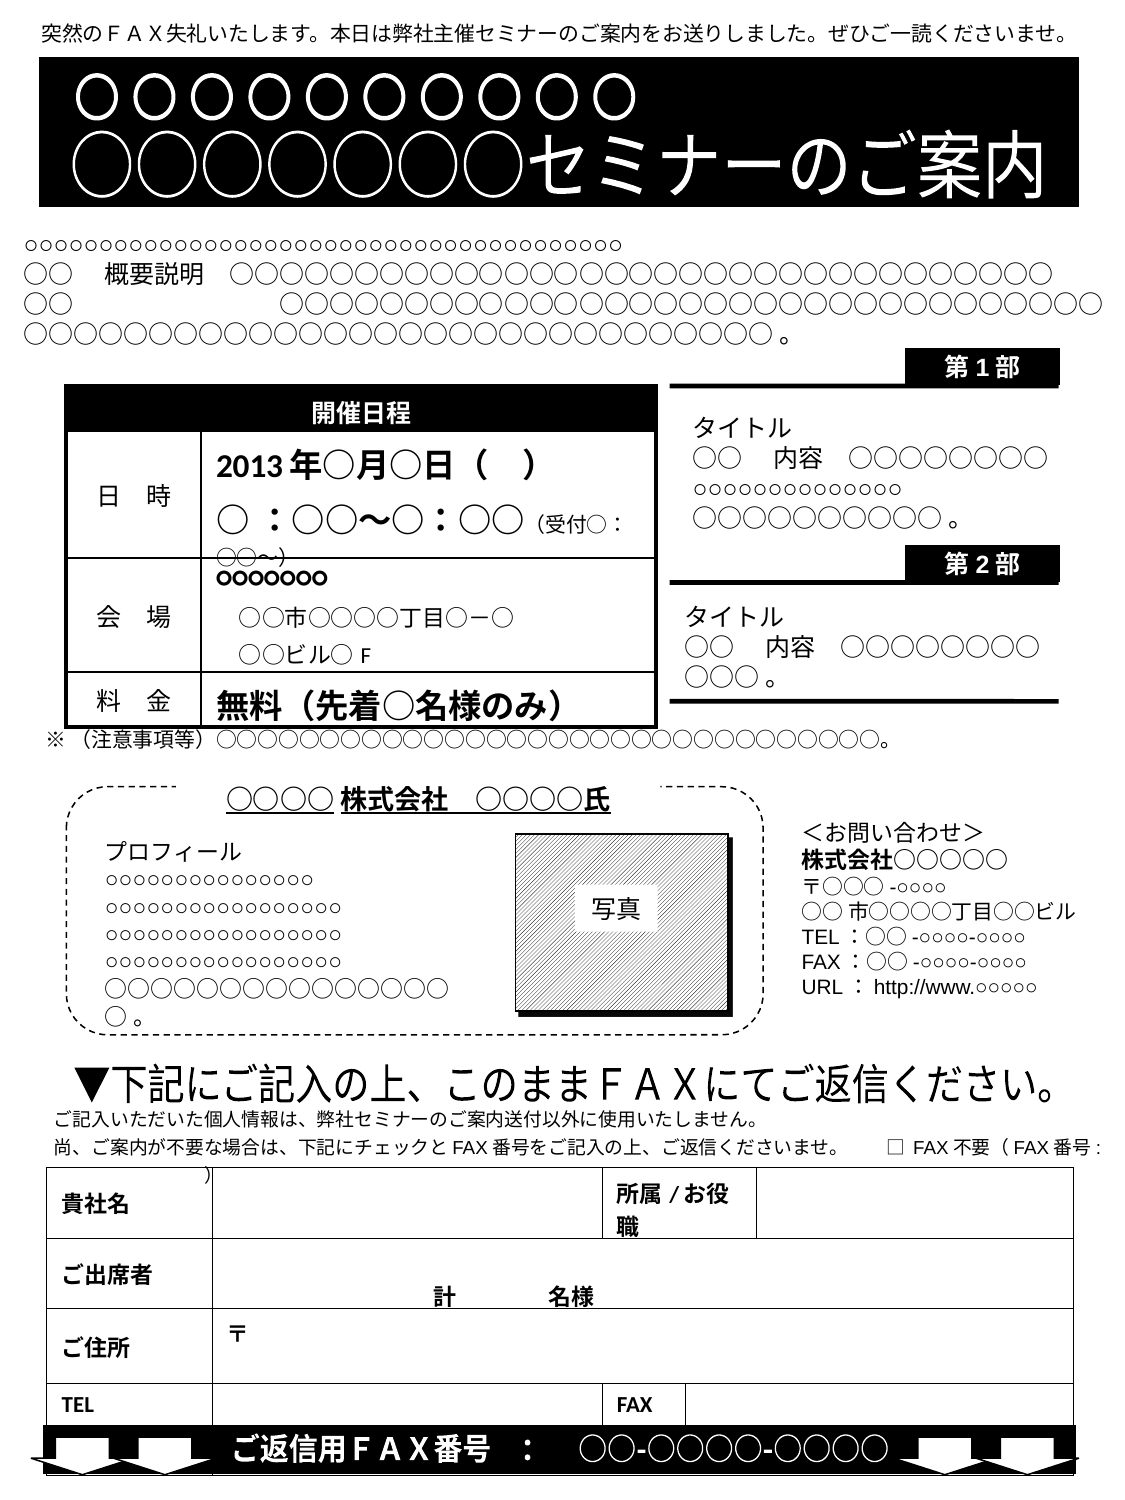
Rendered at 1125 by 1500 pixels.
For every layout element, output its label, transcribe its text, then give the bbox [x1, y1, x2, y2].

text_box ○○○○株式会社 ○○○○氏 [176, 774, 661, 823]
text_box 第1部 [905, 348, 1060, 384]
table_cell ○○○○○○○ ○○市○○○○丁目○－○ ○○ビル○F [202, 559, 654, 671]
table_header 所属/お役職 [603, 1194, 756, 1238]
table_cell [213, 1384, 602, 1426]
text_box ※（注意事項等）○○○○○○○○○○○○○○○○○○○○○○○○○○○○○○○○。 [30, 719, 916, 760]
table_cell 日 時 [68, 432, 200, 557]
text_box [66, 786, 764, 1035]
text_box [39, 57, 1079, 207]
table_cell 料 金 [68, 673, 200, 719]
text_box [893, 1436, 985, 1475]
text_box [43, 1426, 1075, 1474]
table_cell TEL [47, 1384, 212, 1426]
text_box タイトル ○○ 内容 ○○○○○○○○ ○○○。 [669, 594, 1056, 699]
text_box [30, 1436, 122, 1475]
text_box タイトル ○○ 内容 ○○○○○○○○ ○○○○○○○○○○○○○○ ○○○○○○○○○○。 [678, 405, 1064, 600]
table_cell 計 名様 [213, 1239, 1073, 1308]
text_box [976, 1436, 1079, 1475]
table_cell 2013年○月○日（ ） ○：○○～○：○○（受付○：○○～） [202, 432, 654, 557]
table_header [213, 1194, 602, 1238]
text_box ＜お問い合わせ＞ 株式会社○○○○○ 〒○○○-○○○○ ○○市○○○○丁目○○ビル TEL：○○-○○○○-○○○○ FAX：○○-○○○○-○○○○ URL：http://www.○○○○○ [786, 811, 1102, 1006]
text_box プロフィール ○○○○○○○○○○○○○○○ ○○○○○○○○○○○○○○○○○ ○○○○○○○○○○○○○○○○○ ○○○○○○○○○○○○○○○○○ ○○○○○○○○○○○○○○○○。 [90, 829, 516, 1037]
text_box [515, 833, 729, 1012]
table_header [757, 1194, 1073, 1238]
table_cell 会 場 [68, 559, 200, 671]
table_cell [686, 1384, 1073, 1426]
table_cell ご出席者 [47, 1239, 212, 1308]
text_box [113, 1436, 217, 1475]
table_cell ご住所 [47, 1309, 212, 1383]
table_cell FAX [603, 1384, 685, 1426]
table_header 開催日程 [68, 388, 654, 431]
table_cell 〒 [213, 1309, 1073, 1383]
text_box 突然のＦＡＸ失礼いたします。本日は弊社主催セミナーのご案内をお送りしました。ぜひご一読くださいませ。 [26, 12, 1092, 53]
text_box ご記入いただいた個人情報は、弊社セミナーのご案内送付以外に使用いたしません。 尚、ご案内が不要な場合は、下記にチェックとFAX番号をご記入の上、ご返信くださいませ。 □ FAX不要（FAX番号: ） [39, 1100, 1125, 1194]
table_cell 無料（先着○名様のみ） [202, 673, 654, 719]
table_header 貴社名 [47, 1194, 212, 1238]
text_box ○○○○○○○○○○○○○○○○○○○○○○○○○○○○○○○○○○○○○○○○ ○○ 概要説明 ○○○○○○○○○○○○○○○○○○○○○○○○○○○○○○○○○ ○○ ○○○○○○○○○○○○○○○○○○○○○○○○○○○○○○○○○ ○○○○○○○○○○○○○○○○○○○○○○○○○○○○○○。 [8, 221, 1120, 356]
